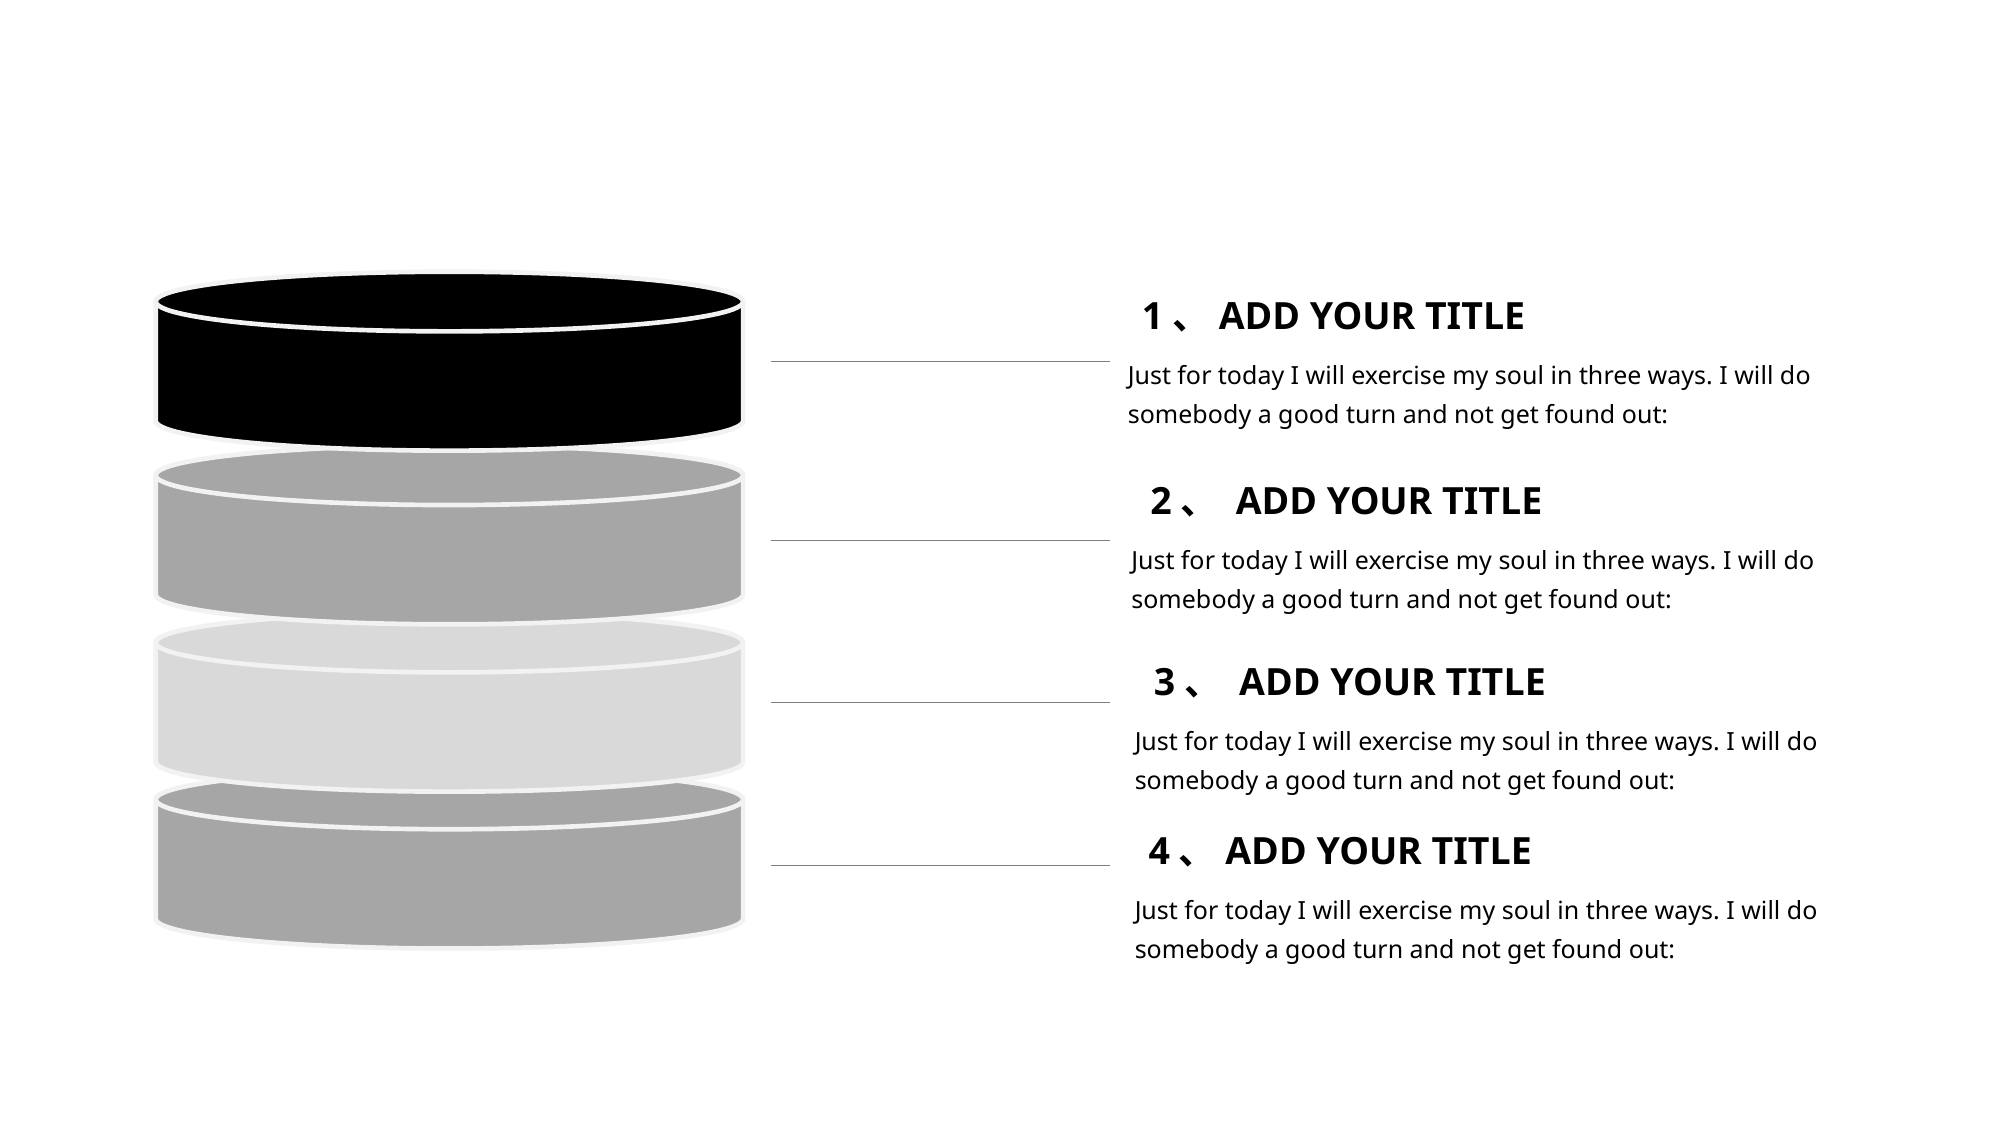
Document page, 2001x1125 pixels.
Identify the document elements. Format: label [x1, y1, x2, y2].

text_box [155, 271, 744, 949]
text_box [770, 819, 1892, 973]
text_box [770, 650, 1892, 803]
text_box [770, 284, 1885, 438]
text_box [770, 469, 1889, 622]
